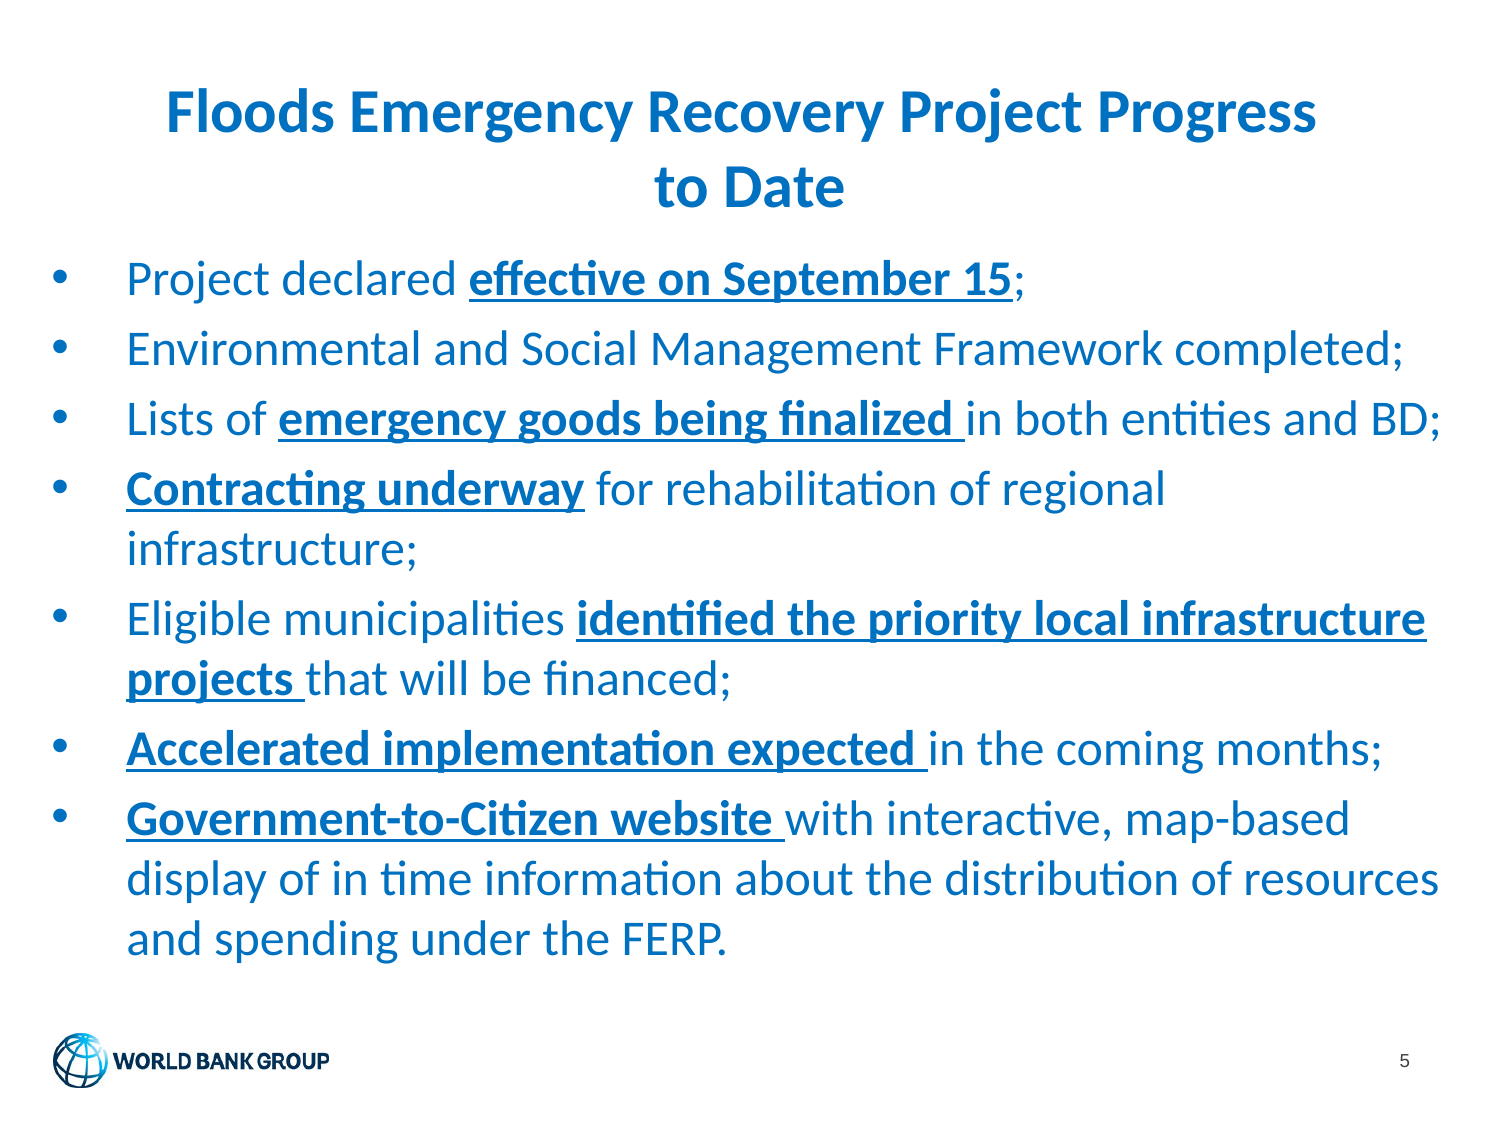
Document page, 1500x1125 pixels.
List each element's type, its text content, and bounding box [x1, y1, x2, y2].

list Project declared effective on September 15; Environmental and Social Management Framework completed; Lists of emergency goods being finalized in both entities and BD; Contracting underway for rehabilitation of regional infrastructure; Eligible municipalities identified the priority local infrastructure projects that will be financed; Accelerated implementation expected in the coming months; Government-to-Citizen website with interactive, map-based display of in time information about the distribution of resources and spending under the FERP. [51, 245, 1453, 1019]
picture [69, 1043, 79, 1050]
picture [53, 1033, 329, 1088]
title Floods Emergency Recovery Project Progress to Date [75, 35, 1425, 223]
slide_number 5 [1399, 1043, 1447, 1079]
picture [77, 1045, 85, 1055]
